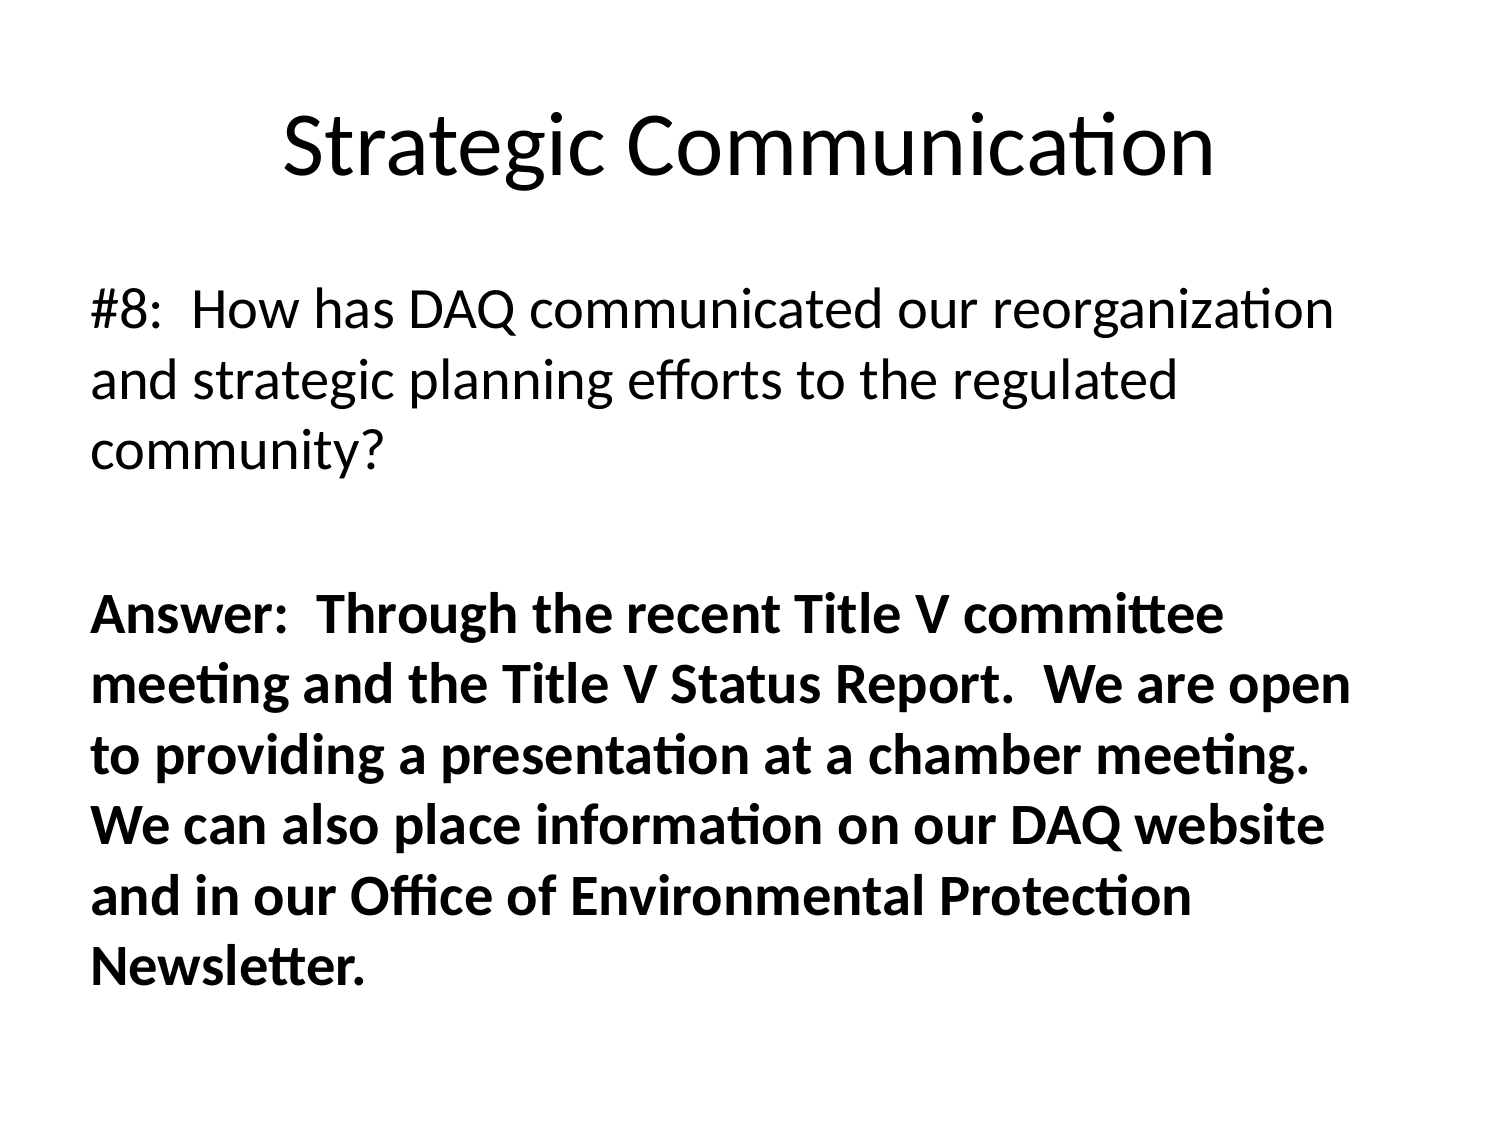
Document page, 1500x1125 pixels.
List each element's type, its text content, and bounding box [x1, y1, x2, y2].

title Strategic Communication [75, 45, 1425, 233]
list #8: How has DAQ communicated our reorganization and strategic planning efforts to the regulated community? Answer: Through the recent Title V committee meeting and the Title V Status Report. We are open to providing a presentation at a chamber meeting. We can also place information on our DAQ website and in our Office of Environmental Protection Newsletter. [75, 262, 1425, 1005]
